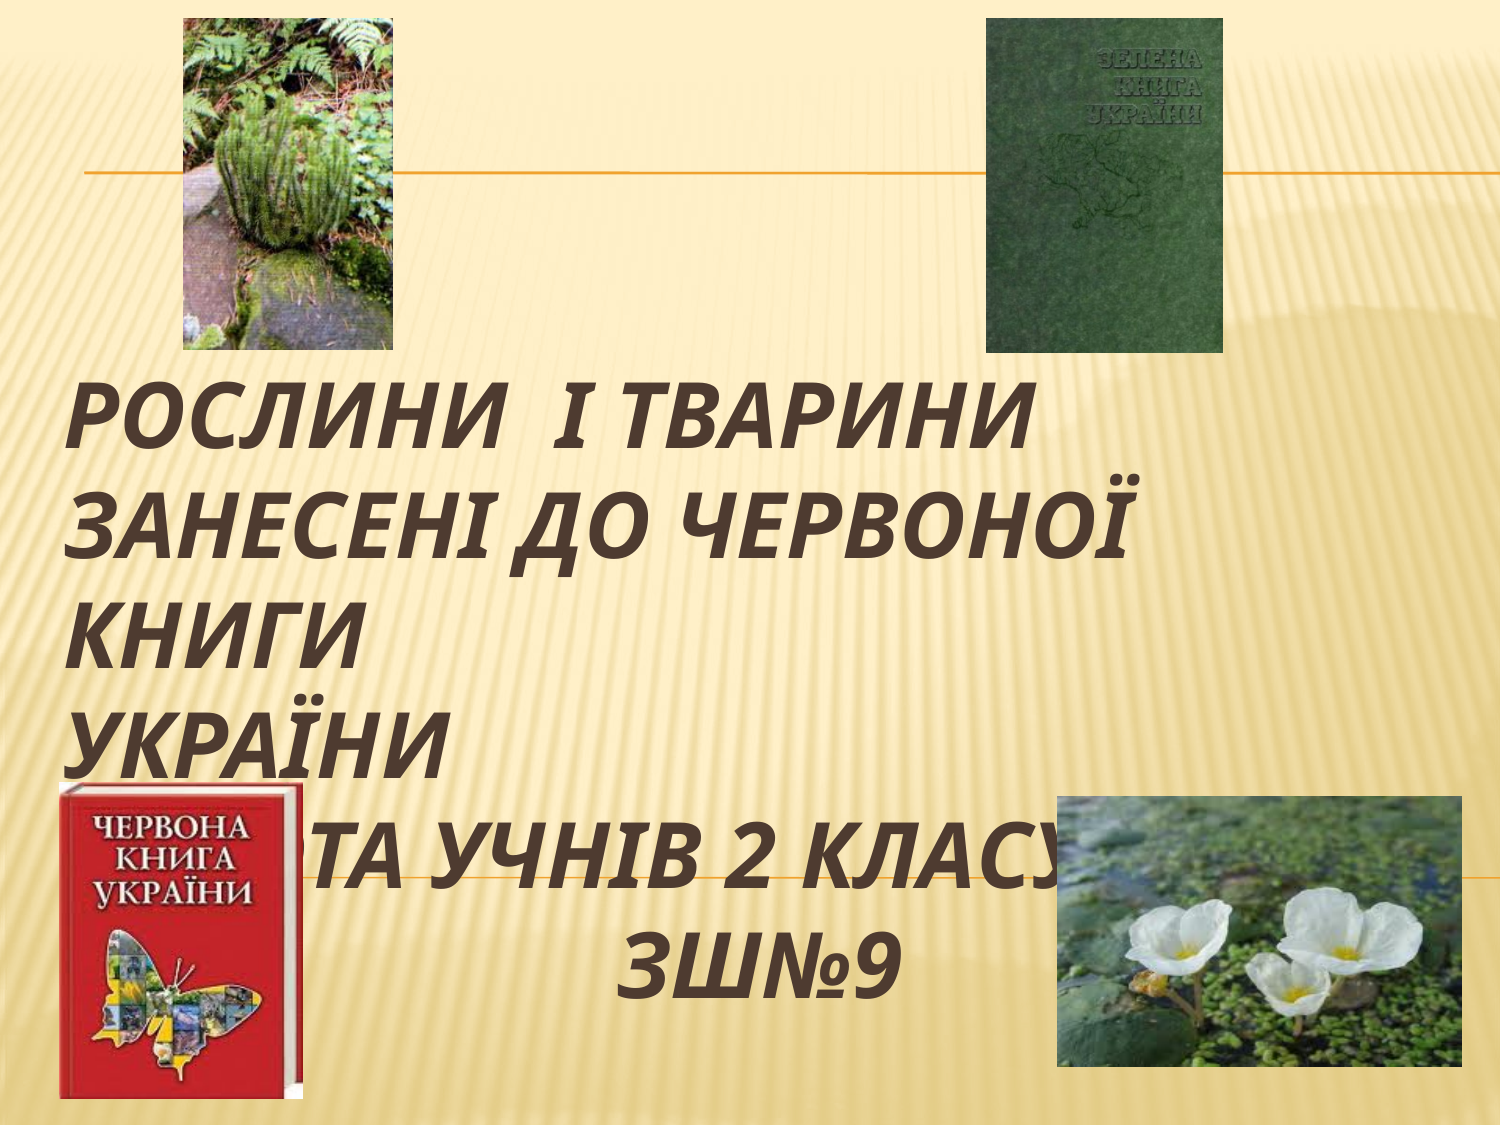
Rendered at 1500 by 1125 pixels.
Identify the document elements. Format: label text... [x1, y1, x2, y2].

text_box Рослини і тварини занесені до Червоної книги України Робота учнів 2 класу ЗШ№9 [48, 349, 1471, 752]
picture [0, 0, 1500, 1125]
